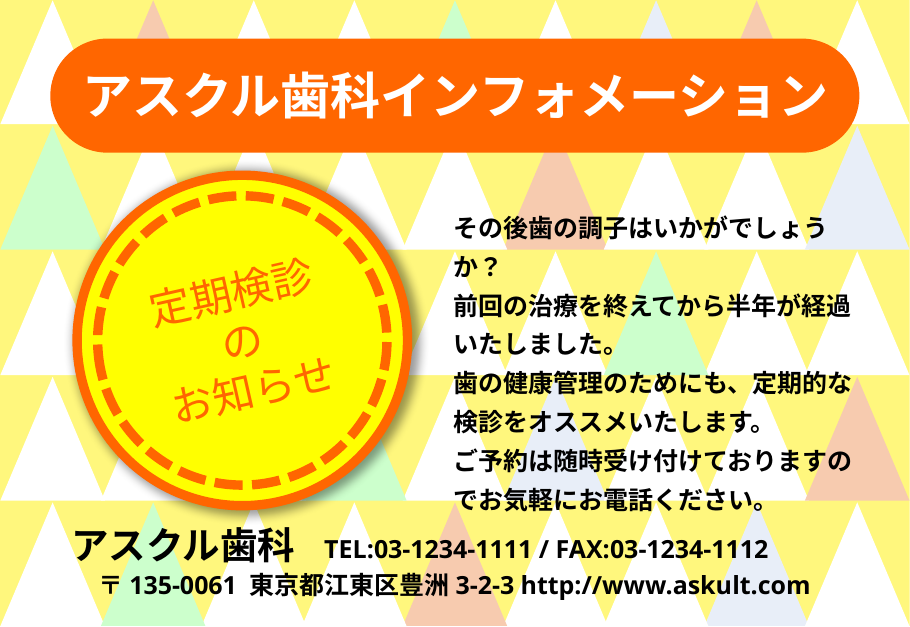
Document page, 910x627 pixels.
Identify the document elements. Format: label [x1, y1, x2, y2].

text_box [77, 175, 408, 506]
text_box [0, 0, 910, 626]
